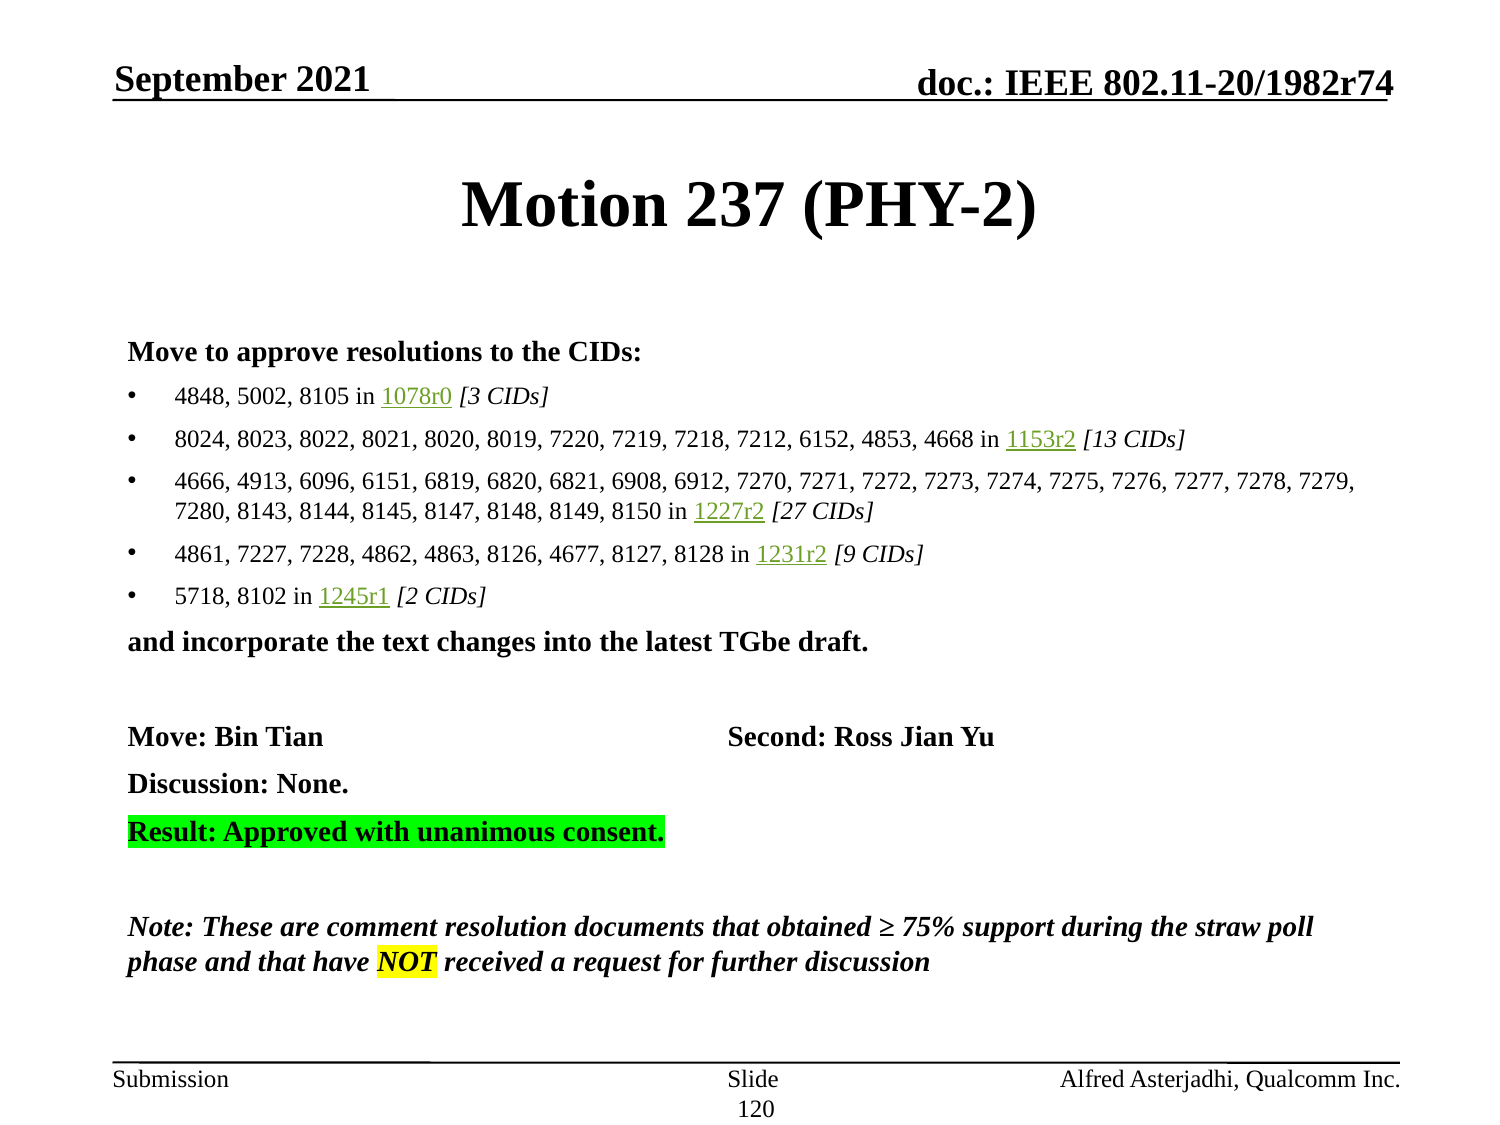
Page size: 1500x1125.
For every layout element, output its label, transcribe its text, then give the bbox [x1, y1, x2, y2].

list Move to approve resolutions to the CIDs: 4848, 5002, 8105 in 1078r0 [3 CIDs] 8024, 8023, 8022, 8021, 8020, 8019, 7220, 7219, 7218, 7212, 6152, 4853, 4668 in 1153r2 [13 CIDs] 4666, 4913, 6096, 6151, 6819, 6820, 6821, 6908, 6912, 7270, 7271, 7272, 7273, 7274, 7275, 7276, 7277, 7278, 7279, 7280, 8143, 8144, 8145, 8147, 8148, 8149, 8150 in 1227r2 [27 CIDs] 4861, 7227, 7228, 4862, 4863, 8126, 4677, 8127, 8128 in 1231r2 [9 CIDs] 5718, 8102 in 1245r1 [2 CIDs] and incorporate the text changes into the latest TGbe draft. Move: Bin Tian Second: Ross Jian Yu Discussion: None. Result: Approved with unanimous consent. Note: These are comment resolution documents that obtained ≥ 75% support during the straw poll phase and that have NOT received a request for further discussion [112, 324, 1388, 1063]
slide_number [114, 54, 423, 100]
slide_number Slide 120 [712, 1061, 800, 1123]
footer Alfred Asterjadhi, Qualcomm Inc. [878, 1061, 1402, 1093]
title Motion 237 (PHY-2) [112, 112, 1388, 288]
